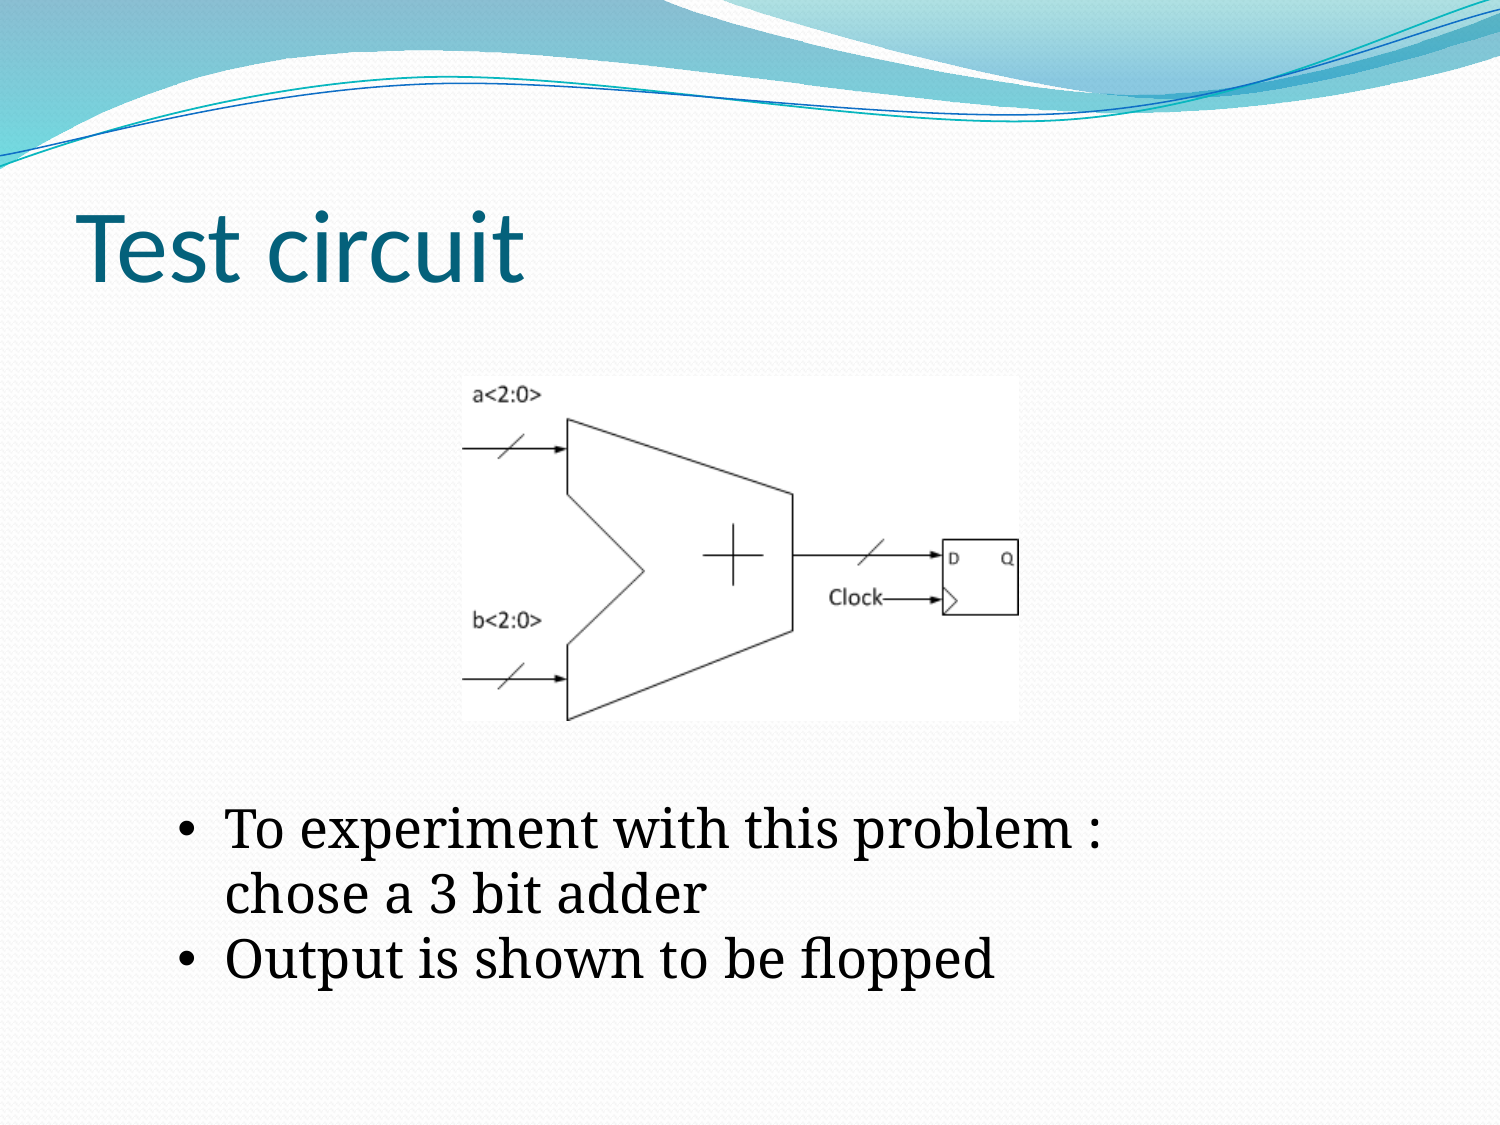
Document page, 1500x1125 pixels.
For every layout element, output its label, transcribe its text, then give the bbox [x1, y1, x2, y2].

text_box To experiment with this problem : chose a 3 bit adder Output is shown to be flopped [162, 787, 1200, 998]
title Test circuit [75, 115, 1425, 303]
picture [462, 376, 1019, 721]
